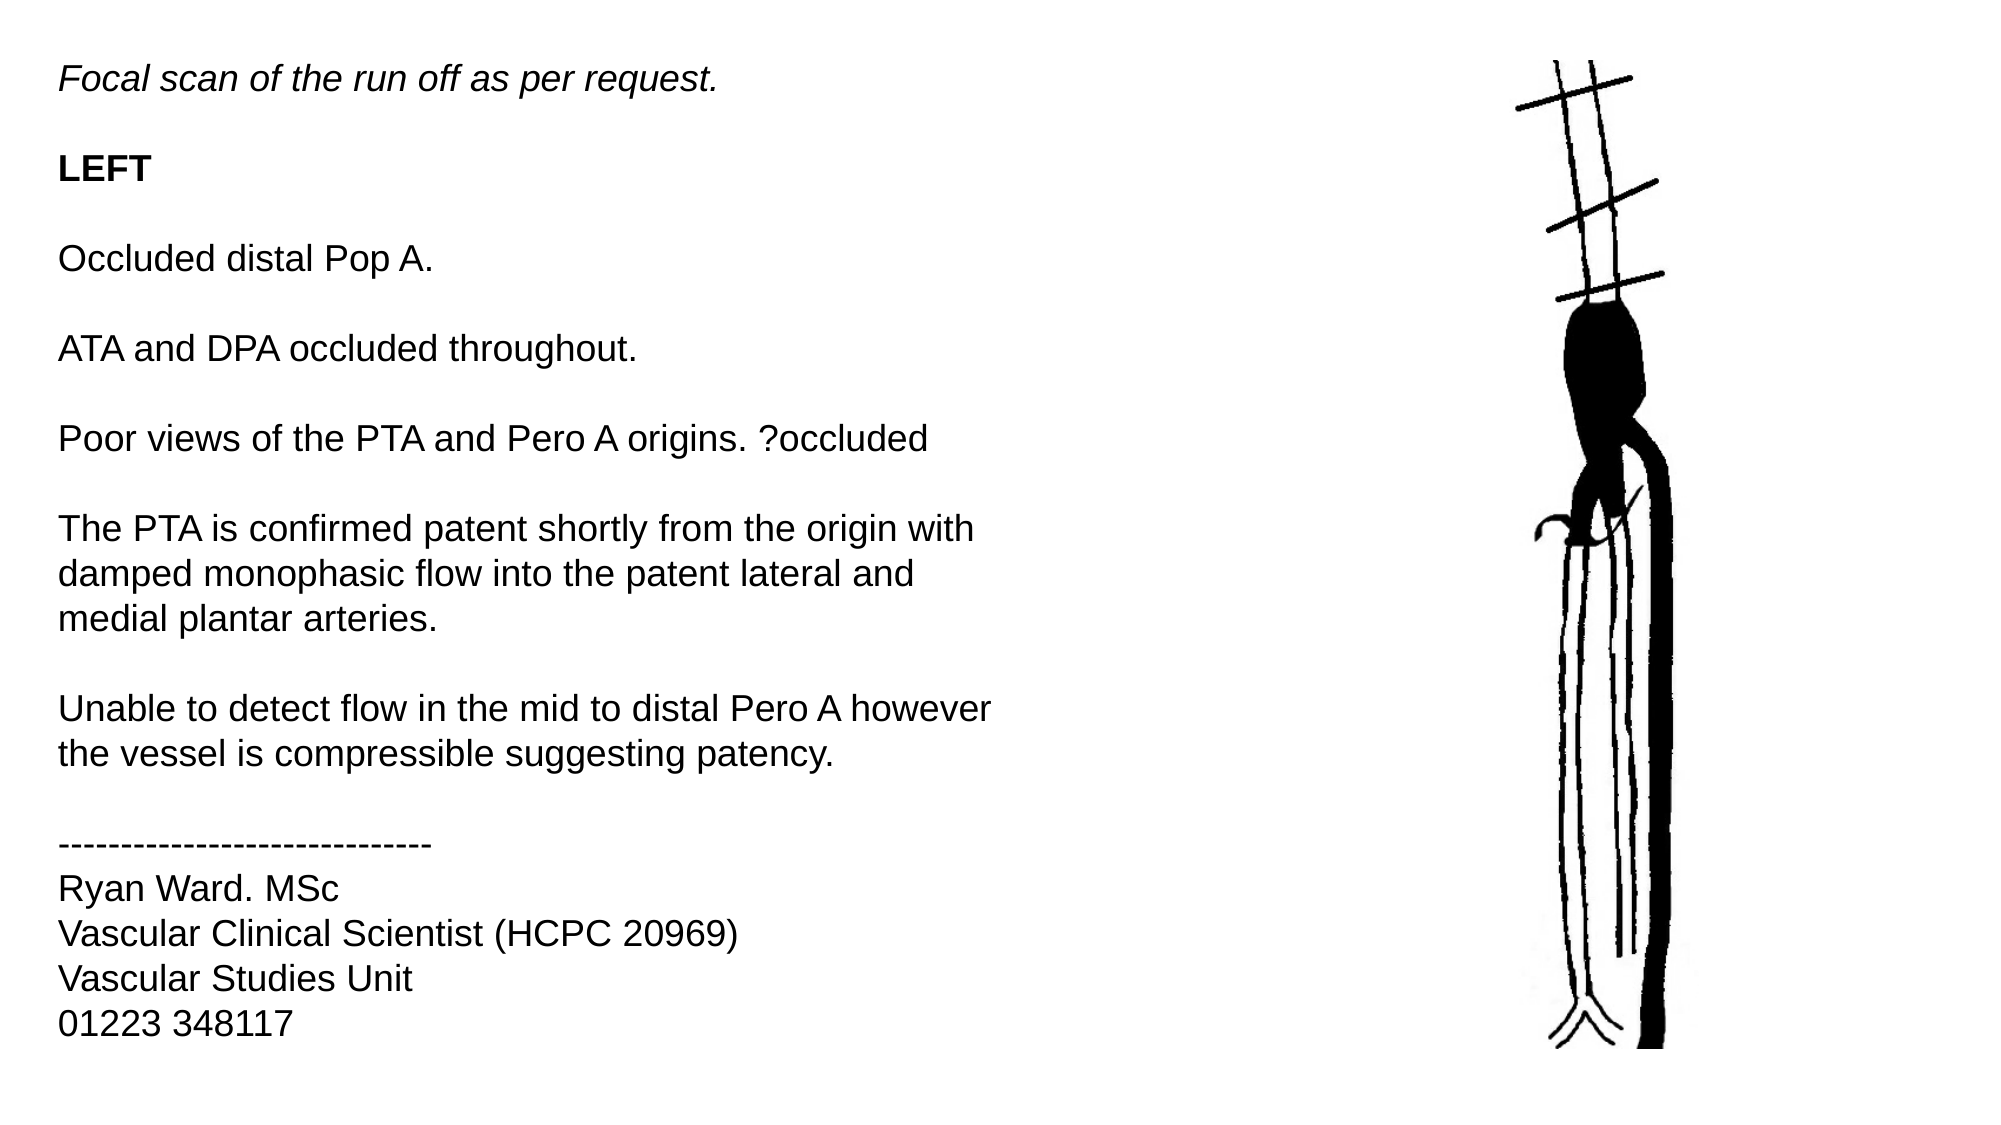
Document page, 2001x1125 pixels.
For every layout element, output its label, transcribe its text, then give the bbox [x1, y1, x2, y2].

text_box Focal scan of the run off as per request. LEFT Occluded distal Pop A. ATA and DPA occluded throughout. Poor views of the PTA and Pero A origins. ?occluded The PTA is confirmed patent shortly from the origin with damped monophasic flow into the patent lateral and medial plantar arteries. Unable to detect flow in the mid to distal Pero A however the vessel is compressible suggesting patency. ------------------------------ Ryan Ward. MSc Vascular Clinical Scientist (HCPC 20969) Vascular Studies Unit 01223 348117 [43, 46, 1044, 1052]
picture [1439, 60, 1699, 1049]
